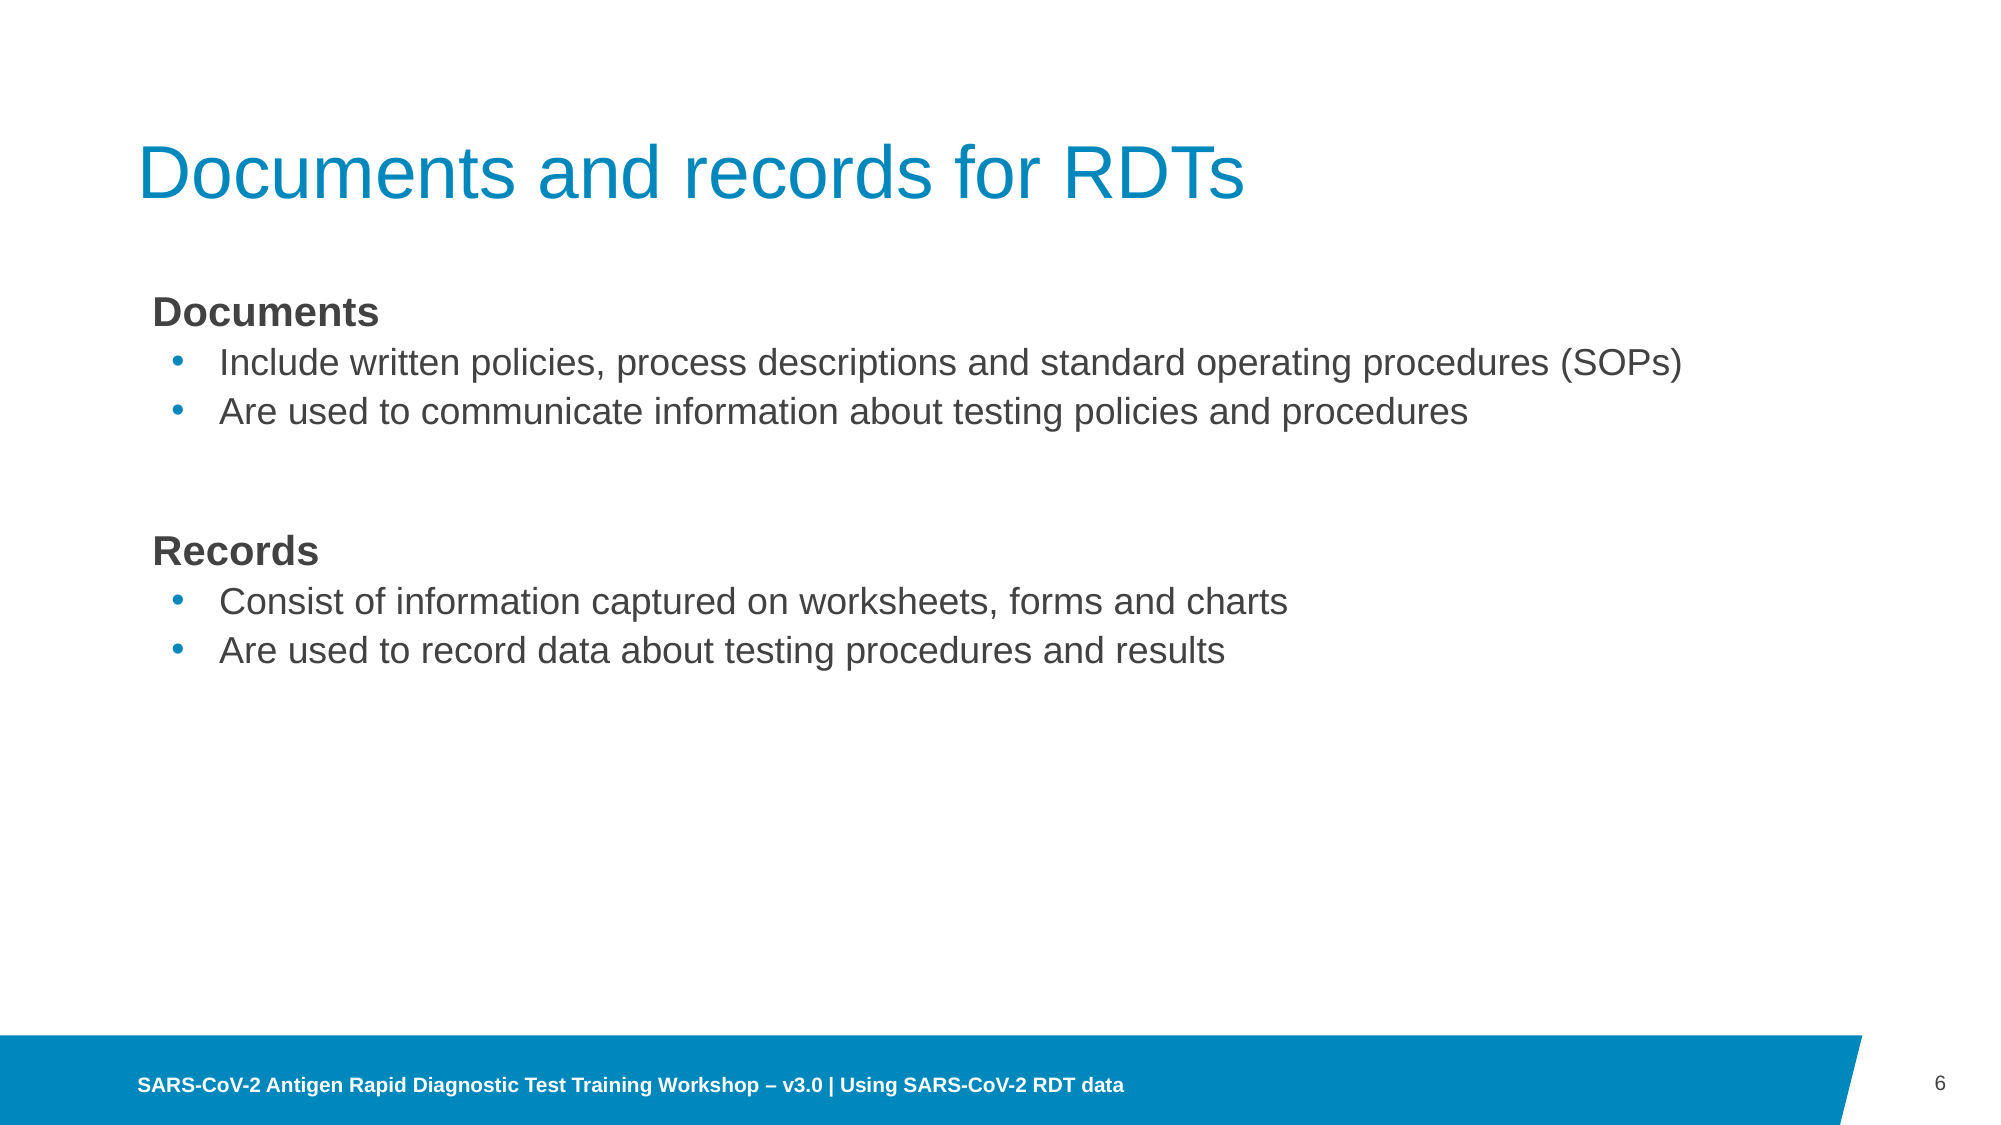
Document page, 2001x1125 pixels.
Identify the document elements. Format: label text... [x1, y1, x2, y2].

list Documents Include written policies, process descriptions and standard operating procedures (SOPs) Are used to communicate information about testing policies and procedures Records Consist of information captured on worksheets, forms and charts Are used to record data about testing procedures and results [137, 284, 1863, 1014]
footer SARS-CoV-2 Antigen Rapid Diagnostic Test Training Workshop – v3.0 | Using SARS-CoV-2 RDT data [137, 1042, 1338, 1125]
title Documents and records for RDTs [137, 59, 1863, 215]
slide_number 6 [1862, 1035, 1947, 1125]
